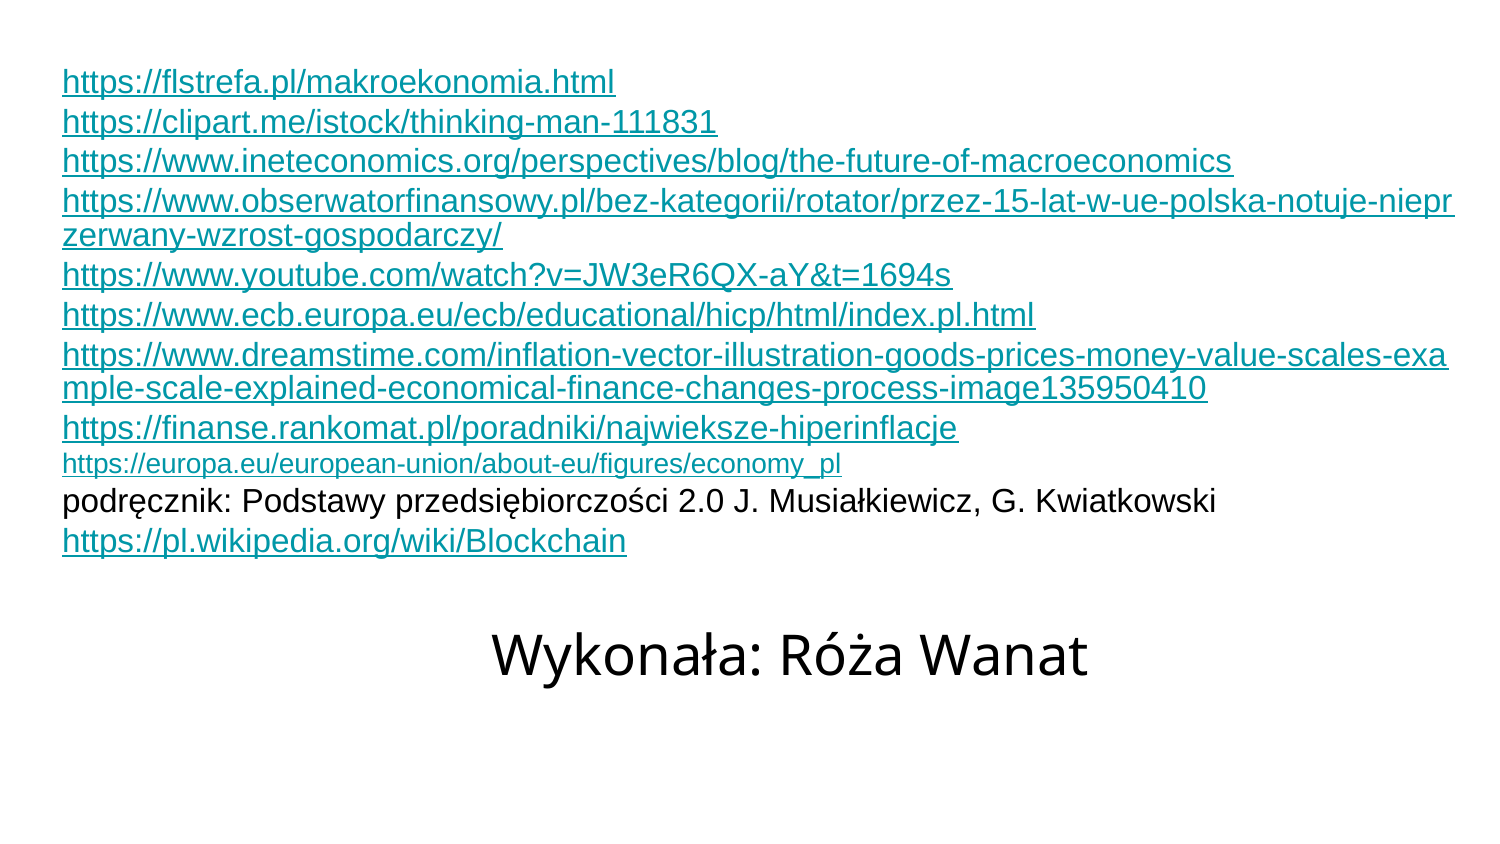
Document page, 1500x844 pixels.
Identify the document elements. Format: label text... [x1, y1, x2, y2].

text_box Wykonała: Róża Wanat [476, 604, 1438, 702]
text_box https://flstrefa.pl/makroekonomia.html https://clipart.me/istock/thinking-man-111831 https://www.ineteconomics.org/perspectives/blog/the-future-of-macroeconomics https://www.obserwatorfinansowy.pl/bez-kategorii/rotator/przez-15-lat-w-ue-polska-notuje-nieprzerwany-wzrost-gospodarczy/ https://www.youtube.com/watch?v=JW3eR6QX-aY&t=1694s https://www.ecb.europa.eu/ecb/educational/hicp/html/index.pl.html https://www.dreamstime.com/inflation-vector-illustration-goods-prices-money-value-scales-example-scale-explained-economical-finance-changes-process-image135950410 https://finanse.rankomat.pl/poradniki/najwieksze-hiperinflacje https://europa.eu/european-union/about-eu/figures/economy_pl podręcznik: Podstawy przedsiębiorczości 2.0 J. Musiałkiewicz, G. Kwiatkowski https://pl.wikipedia.org/wiki/Blockchain [47, 44, 1473, 587]
